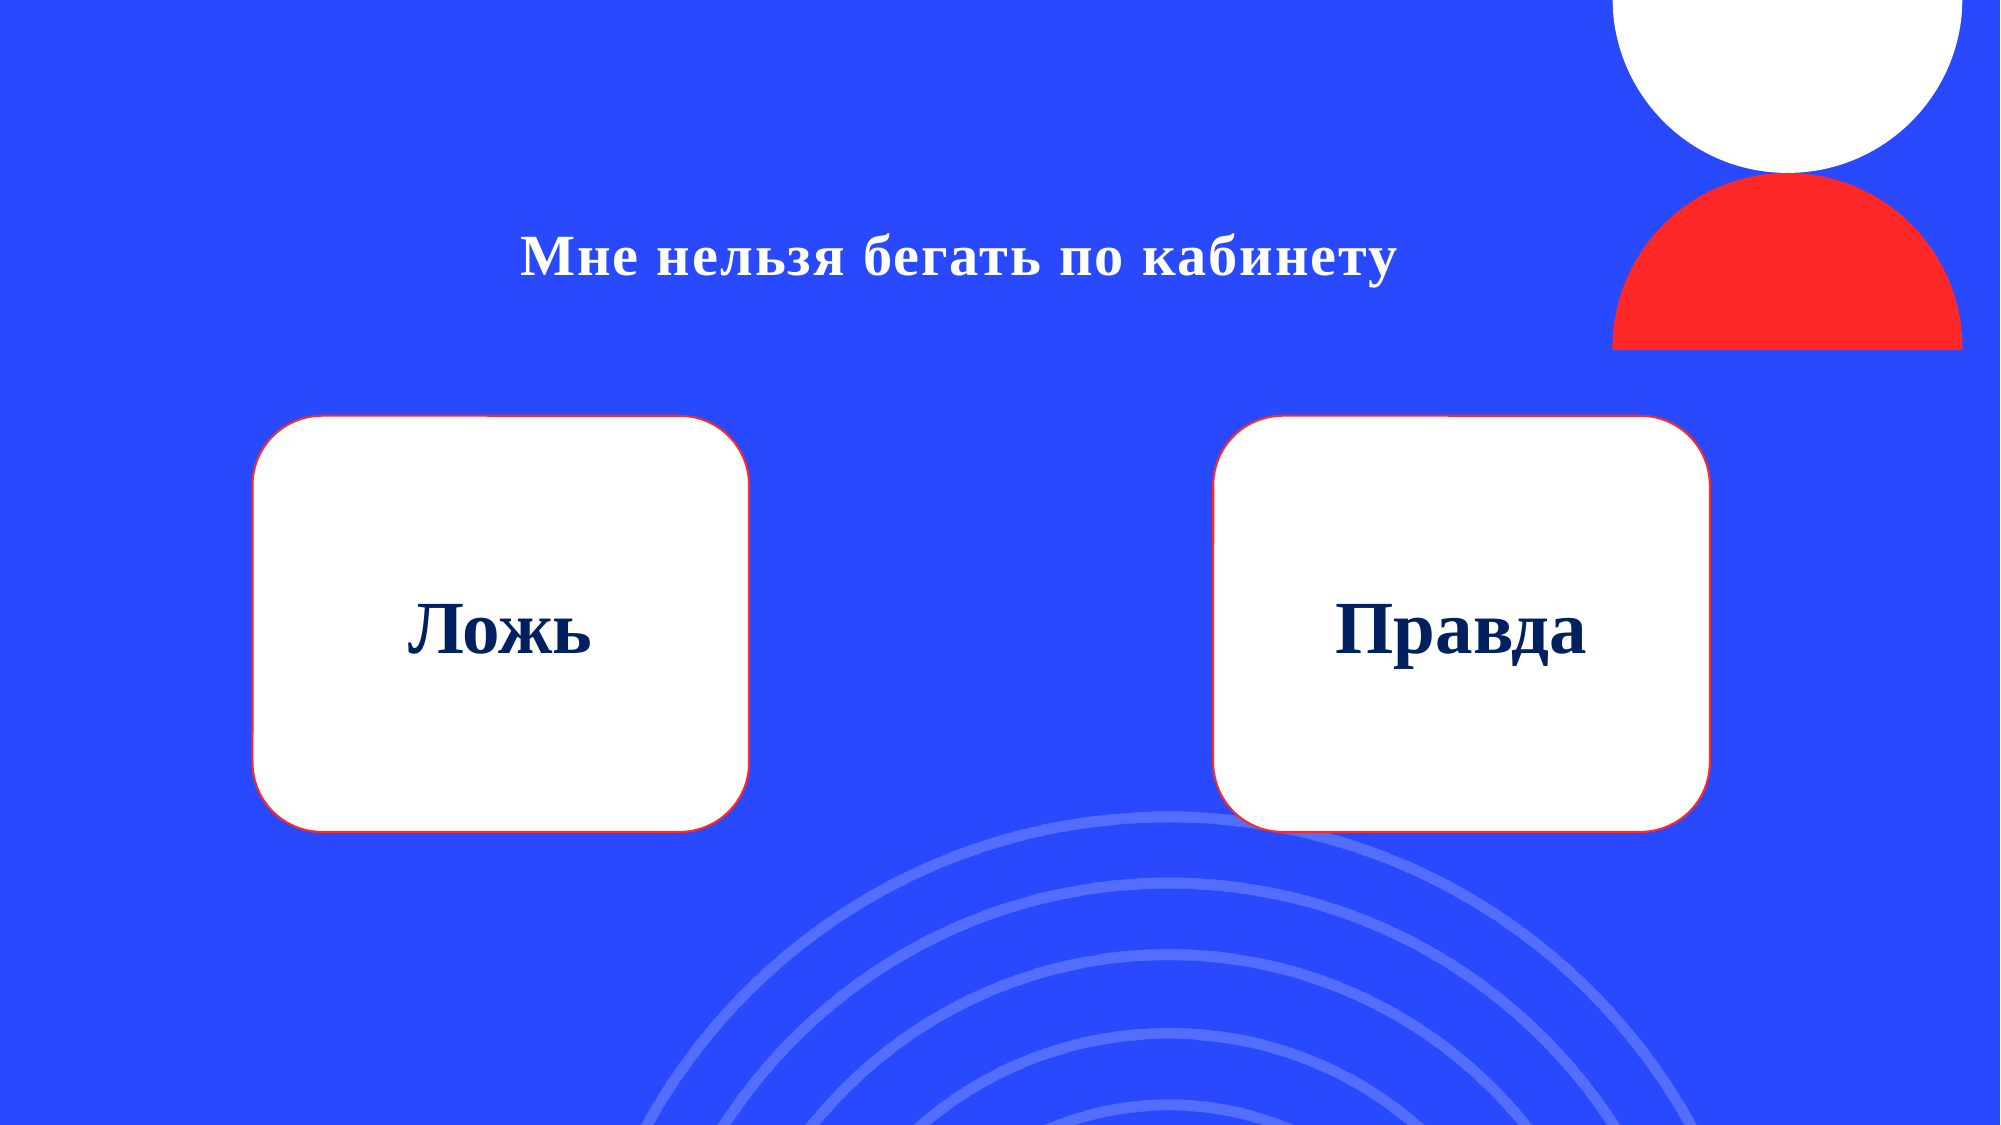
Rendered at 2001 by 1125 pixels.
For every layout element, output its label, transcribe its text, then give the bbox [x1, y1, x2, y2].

title Мне нельзя бегать по кабинету [252, 225, 1667, 325]
picture [567, 811, 1770, 1125]
text_box Правда [1212, 414, 1711, 833]
text_box Ложь [251, 414, 751, 833]
